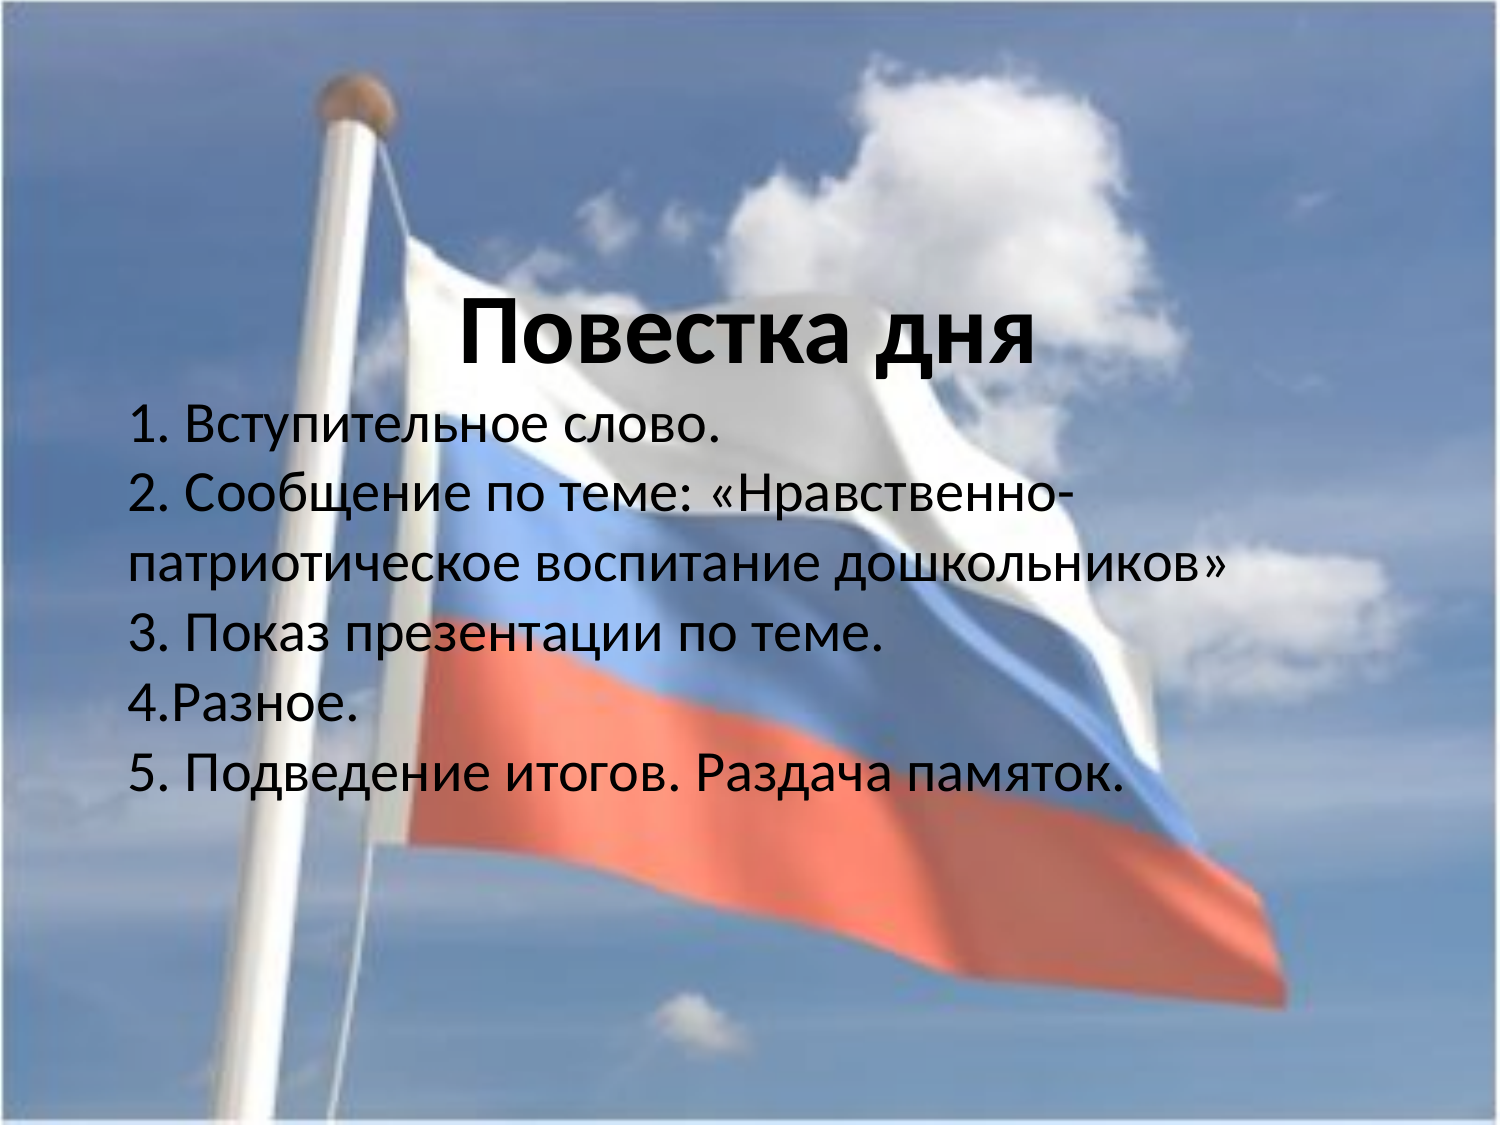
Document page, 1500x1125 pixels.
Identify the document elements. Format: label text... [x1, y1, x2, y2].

title Повестка дня 1. Вступительное слово. 2. Сообщение по теме: «Нравственно-патриотическое воспитание дошкольников» 3. Показ презентации по теме. 4.Разное. 5. Подведение итогов. Раздача памяток. [112, 113, 1388, 1024]
